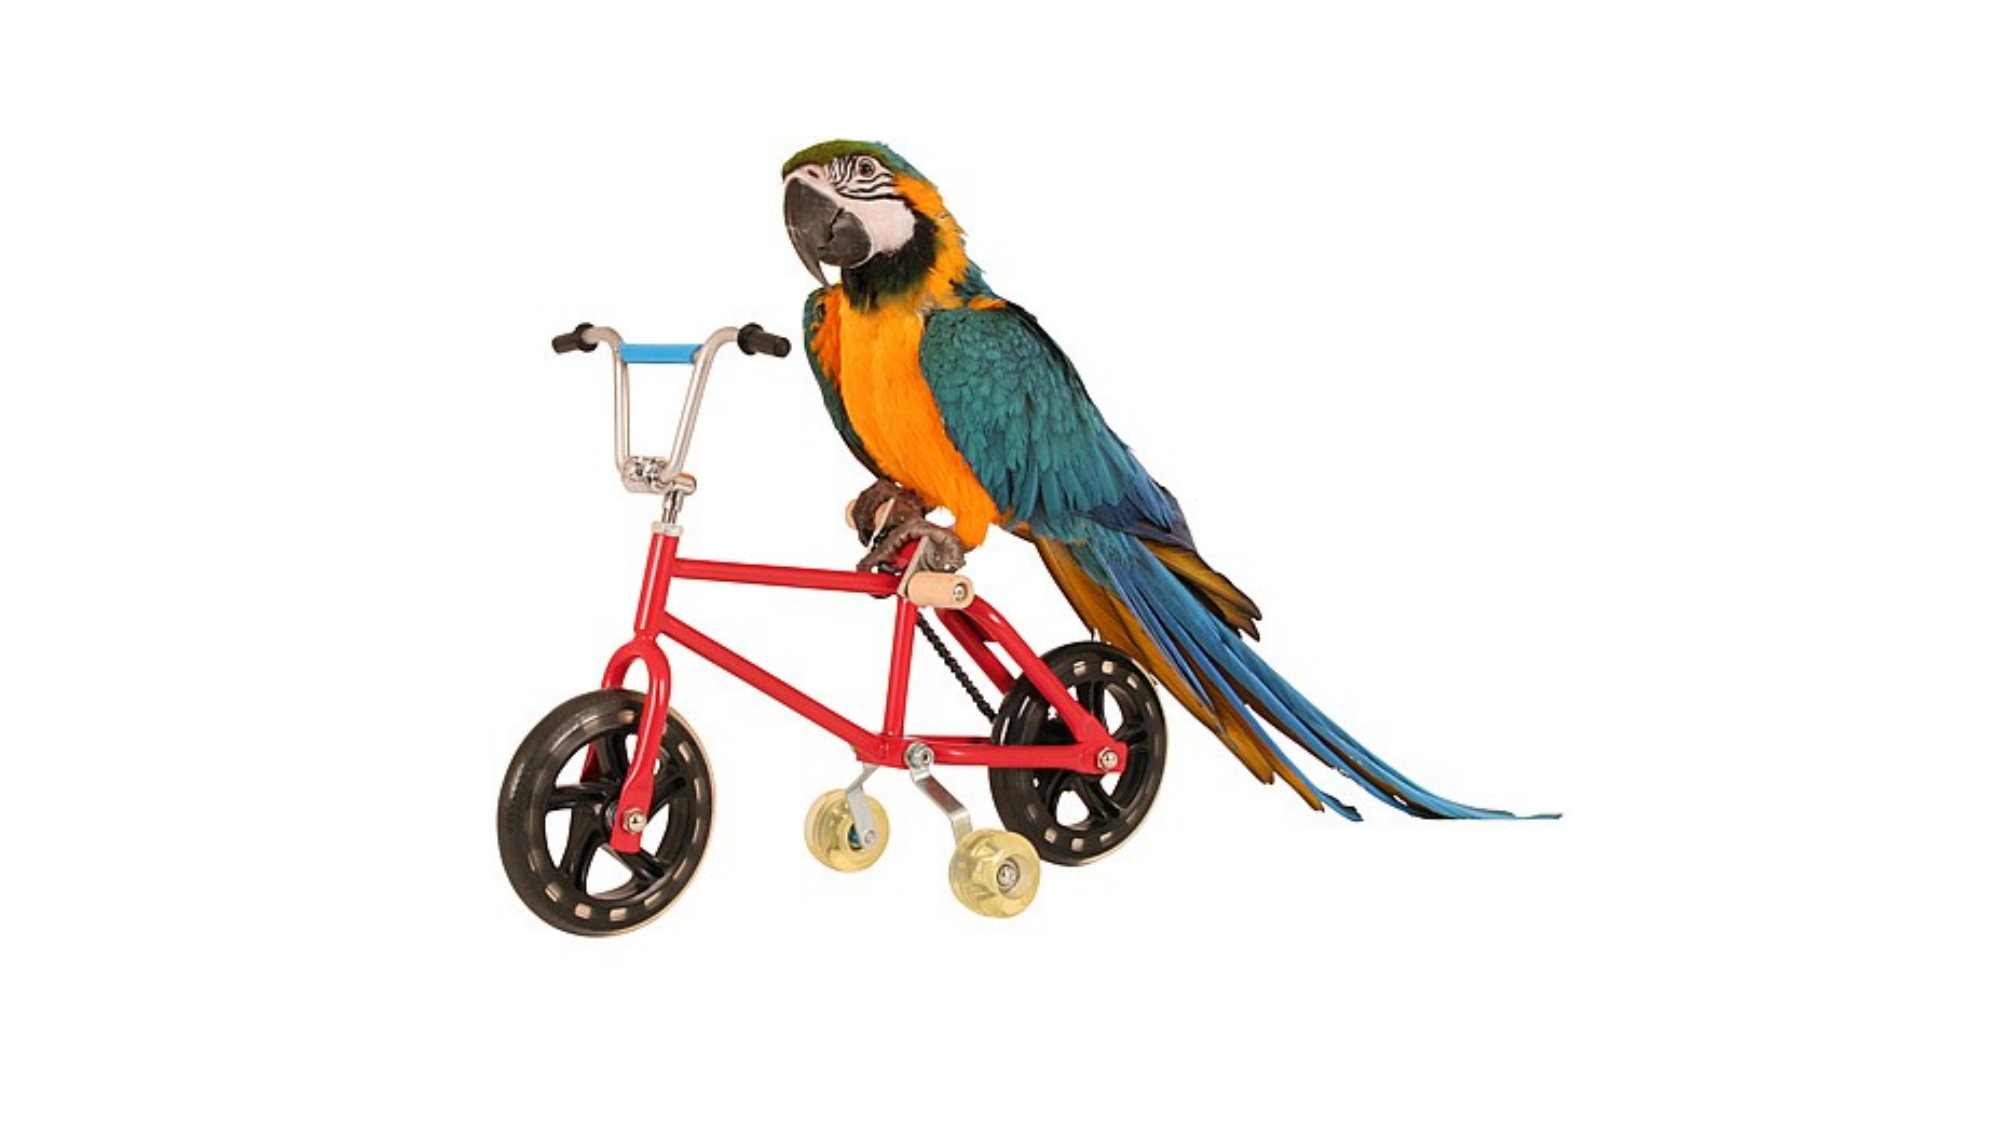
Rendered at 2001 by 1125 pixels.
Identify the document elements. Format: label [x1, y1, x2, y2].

picture [492, 0, 1571, 1079]
